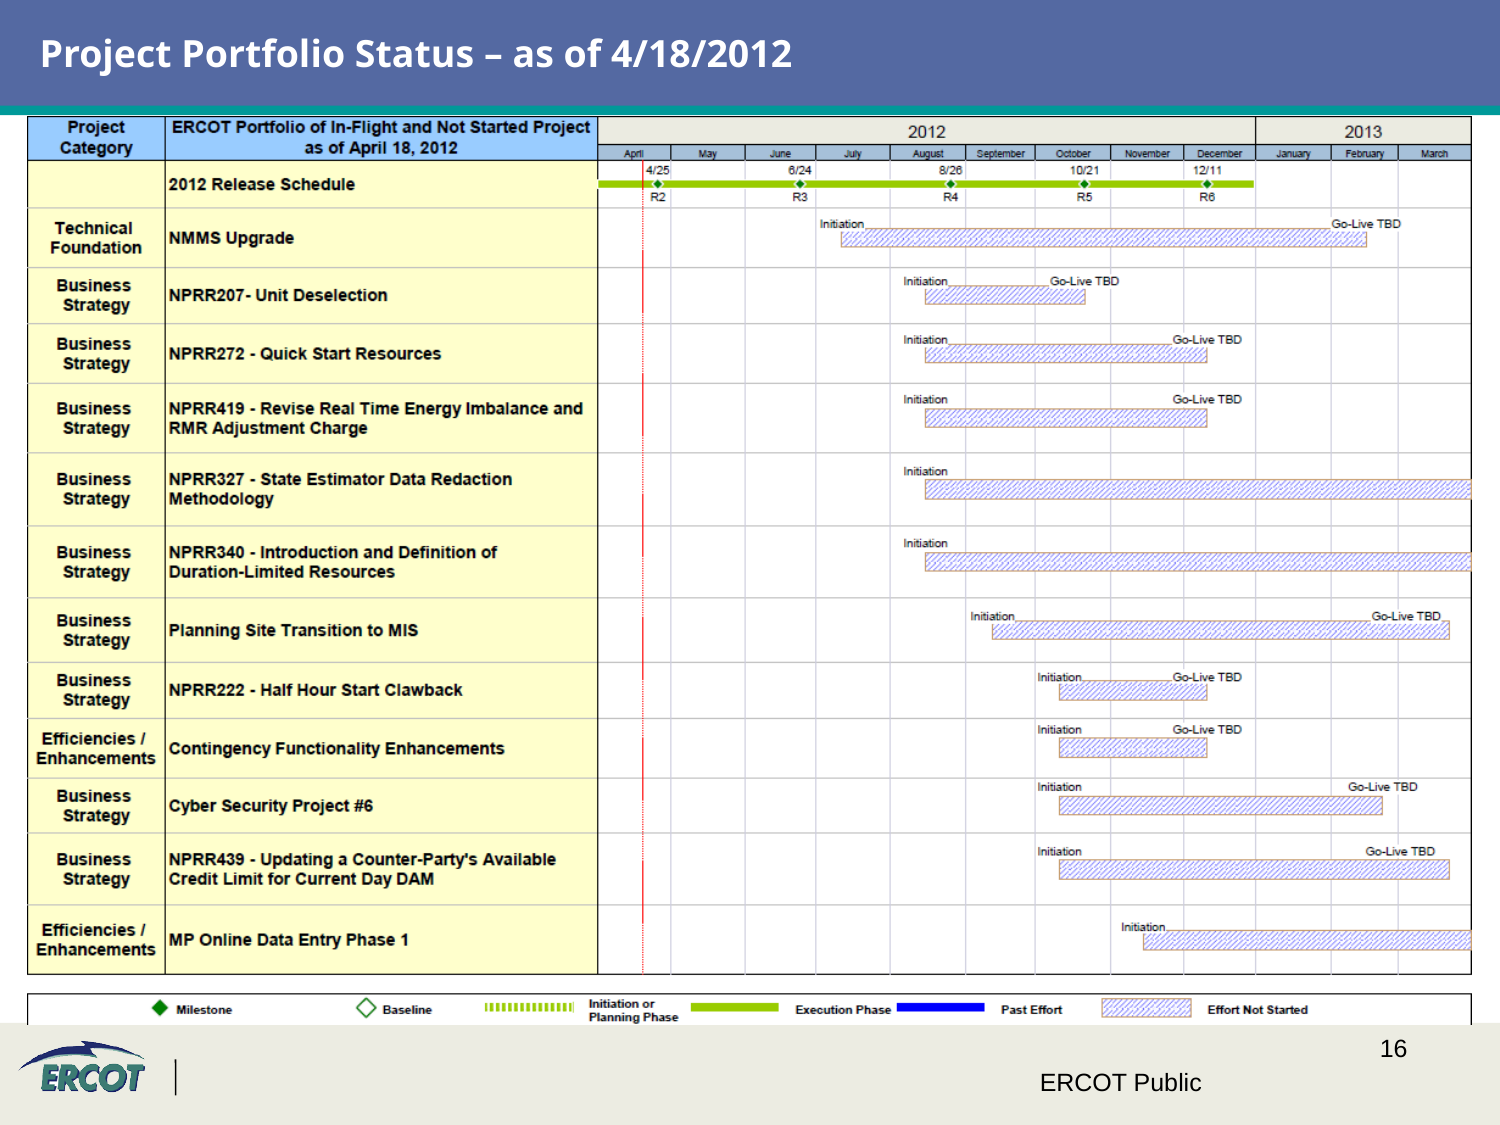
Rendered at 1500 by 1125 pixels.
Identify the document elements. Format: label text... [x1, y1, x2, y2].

picture [10, 1031, 151, 1111]
picture [26, 116, 1472, 1026]
text_box [24, 22, 1450, 85]
text_box Project Portfolio Status – as of 4/18/2012 [24, 30, 1163, 106]
footer ERCOT Public [1025, 1059, 1438, 1125]
